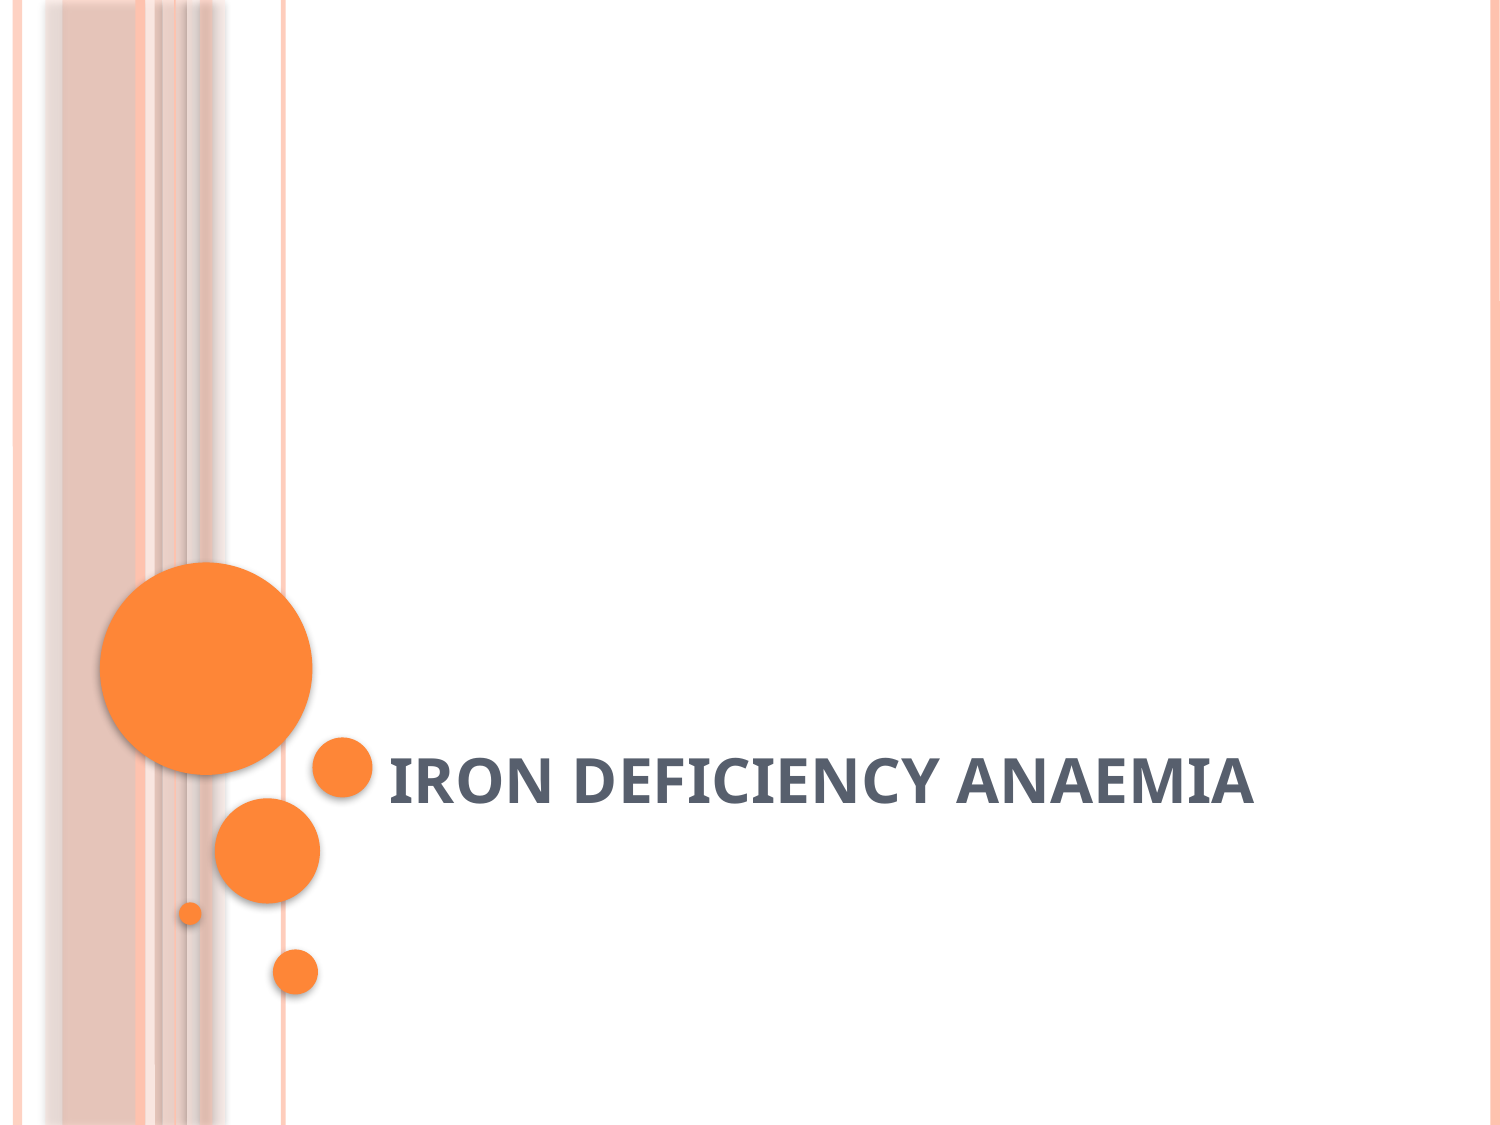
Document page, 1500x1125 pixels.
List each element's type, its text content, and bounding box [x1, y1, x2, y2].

title Iron deficiency anaemia [375, 512, 1388, 824]
